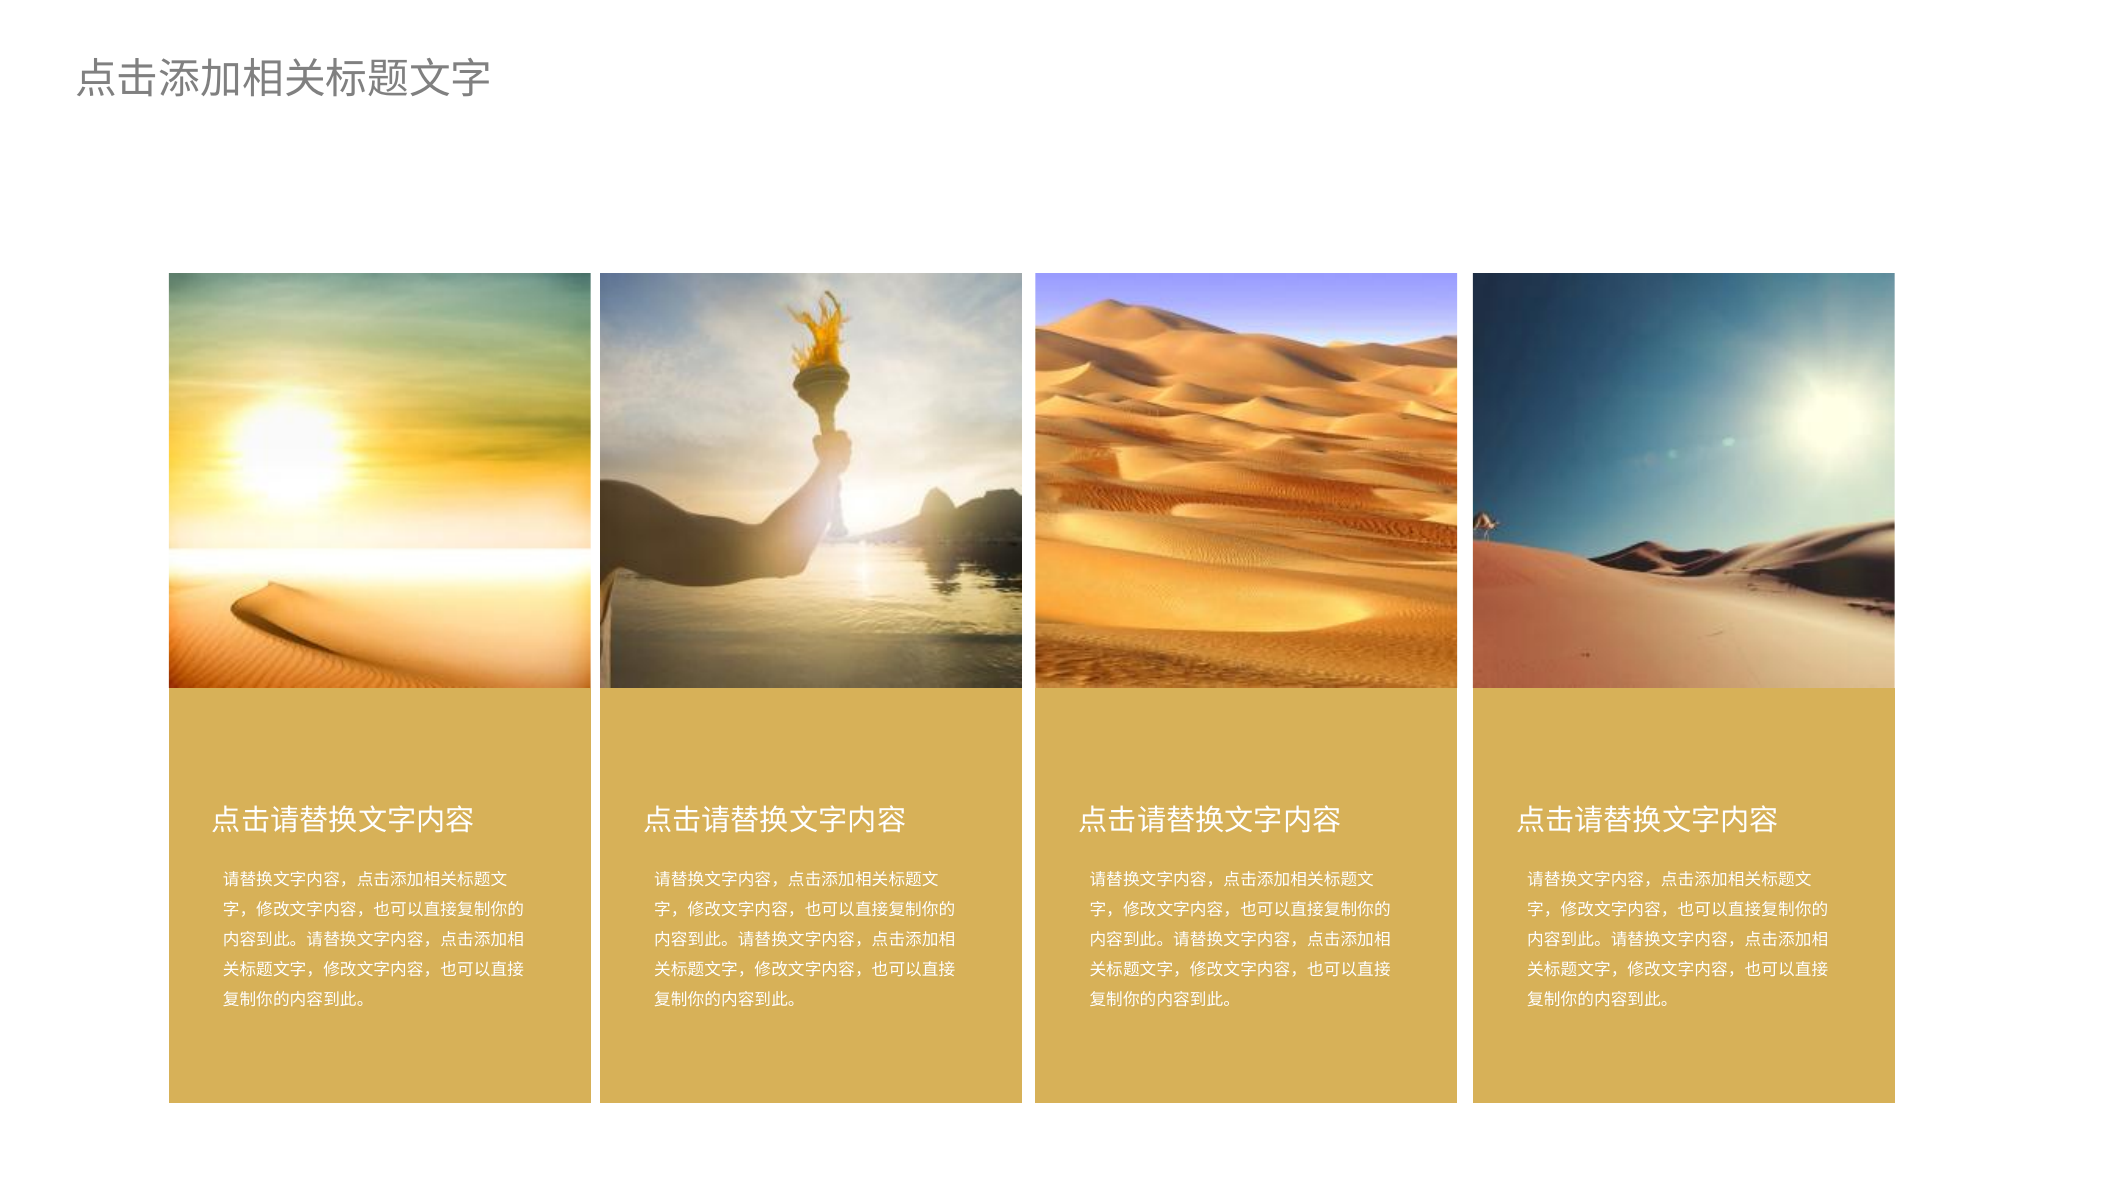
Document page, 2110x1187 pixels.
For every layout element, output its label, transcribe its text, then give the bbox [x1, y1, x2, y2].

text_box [1472, 273, 1895, 1103]
text_box 点击添加相关标题文字 [59, 44, 563, 107]
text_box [1035, 273, 1458, 1103]
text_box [599, 273, 1022, 1103]
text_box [168, 273, 591, 1103]
